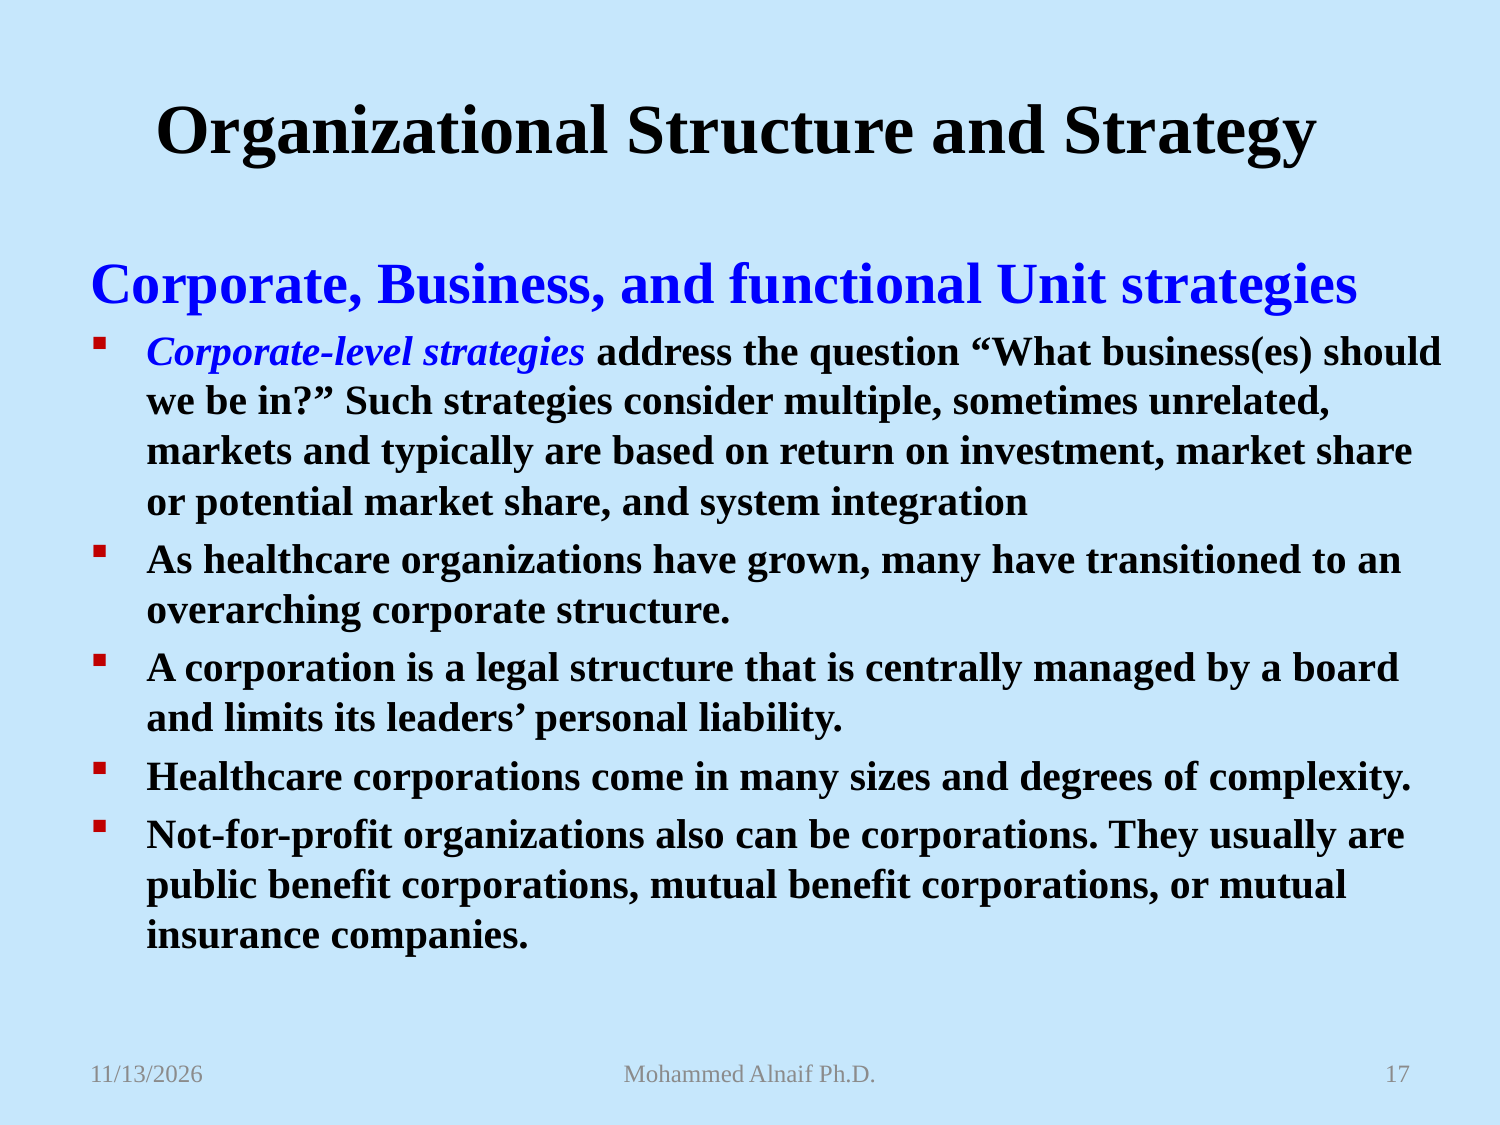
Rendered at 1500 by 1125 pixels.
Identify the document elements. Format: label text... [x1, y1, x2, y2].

slide_number 17 [1074, 1042, 1425, 1103]
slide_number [75, 1042, 425, 1103]
subtitle Corporate, Business, and functional Unit strategies Corporate-level strategies address the question “What business(es) should we be in?” Such strategies consider multiple, sometimes unrelated, markets and typically are based on return on investment, market share or potential market share, and system integration As healthcare organizations have grown, many have transitioned to an overarching corporate structure. A corporation is a legal structure that is centrally managed by a board and limits its leaders’ personal liability. Healthcare corporations come in many sizes and degrees of complexity. Not-for-profit organizations also can be corporations. They usually are public benefit corporations, mutual benefit corporations, or mutual insurance companies. [75, 237, 1463, 1038]
title Organizational Structure and Strategy [99, 75, 1375, 175]
footer Mohammed Alnaif Ph.D. [512, 1042, 988, 1103]
